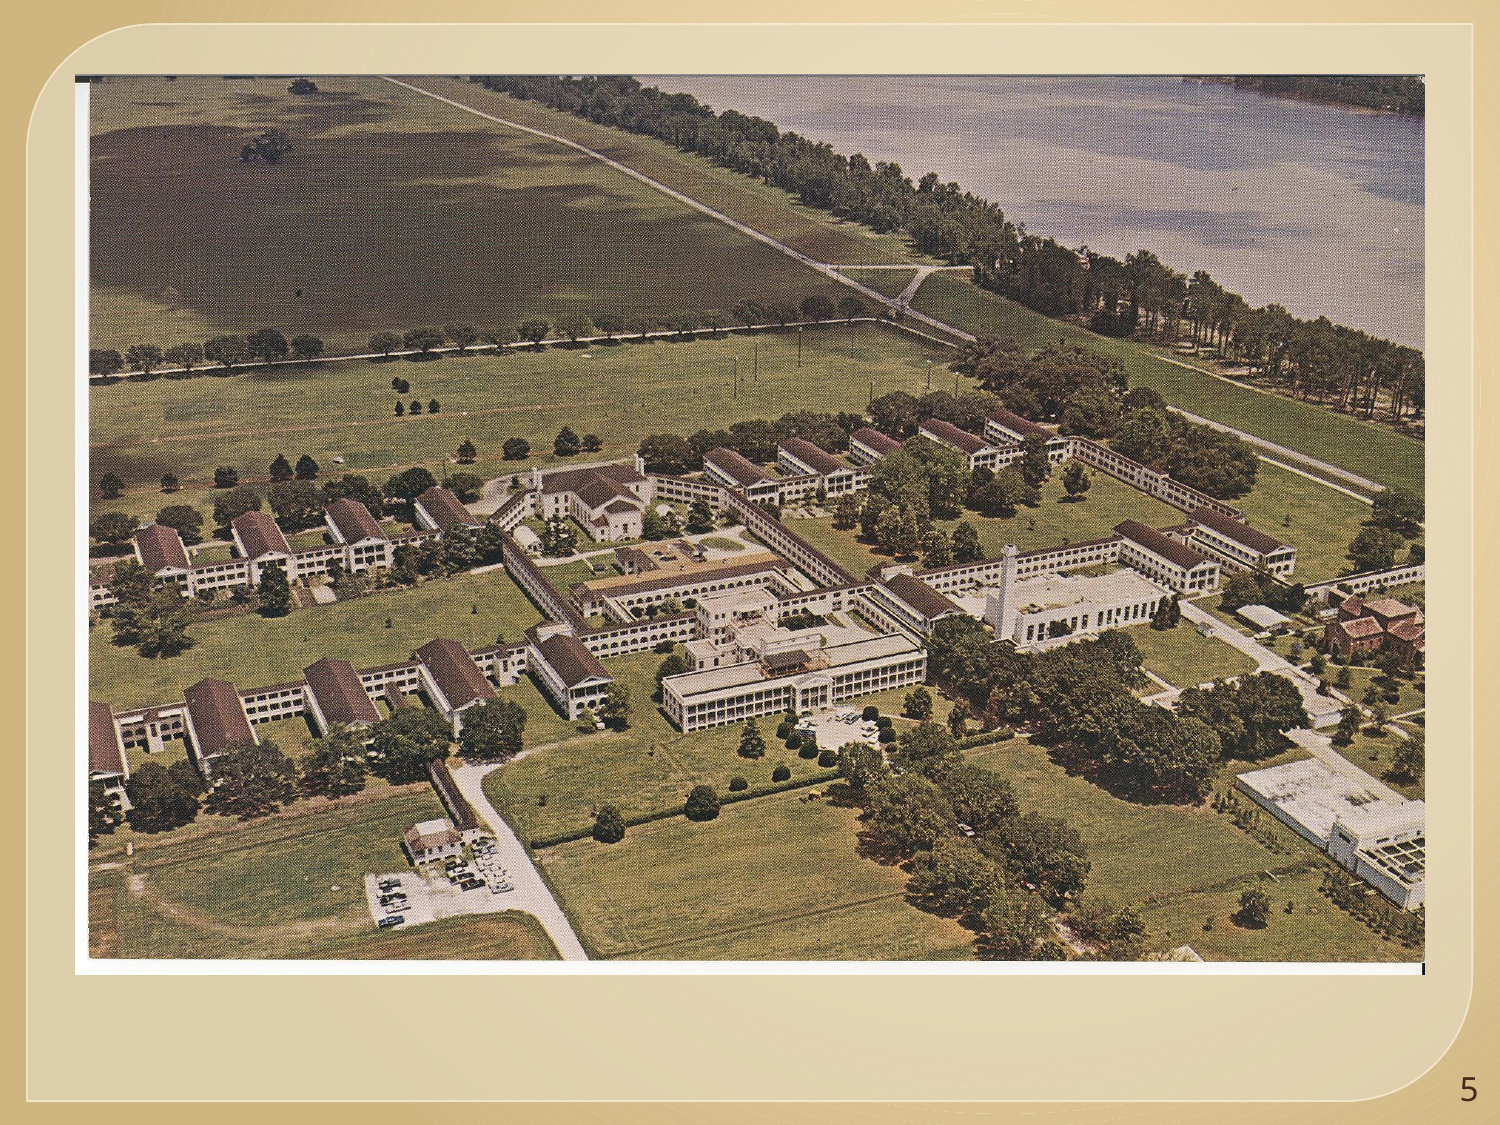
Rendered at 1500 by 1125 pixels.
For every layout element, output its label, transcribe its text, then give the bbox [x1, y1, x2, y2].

slide_number 5 [1417, 1068, 1494, 1114]
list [74, 74, 1426, 976]
